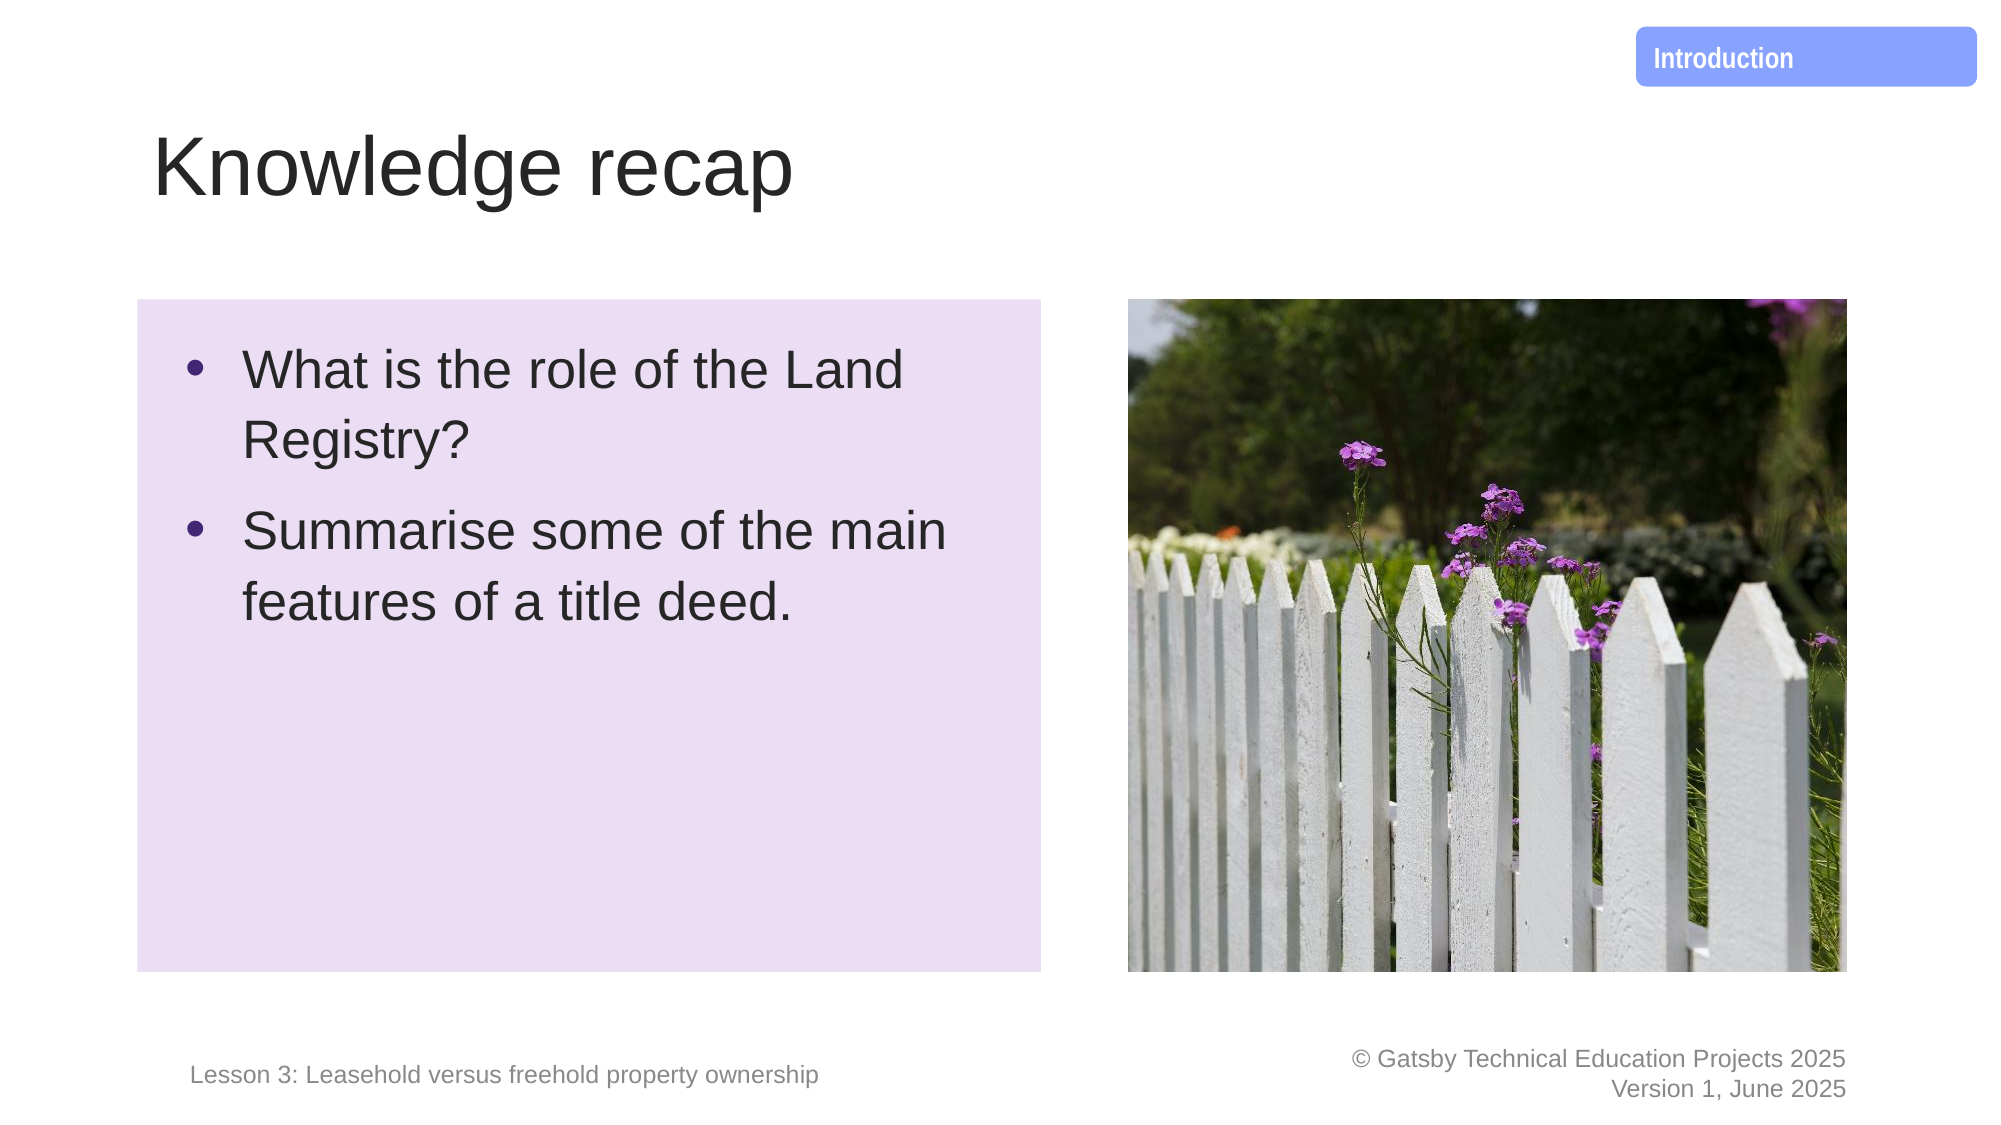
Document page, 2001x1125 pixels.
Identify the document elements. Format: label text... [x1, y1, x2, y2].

title Knowledge recap [137, 59, 1863, 278]
list Lesson 3: Leasehold versus freehold property ownership [137, 1042, 909, 1103]
list What is the role of the Land Registry? Summarise some of the main features of a title deed. [137, 299, 1041, 972]
text_box Introduction [1636, 26, 1978, 87]
picture [1127, 299, 1848, 973]
